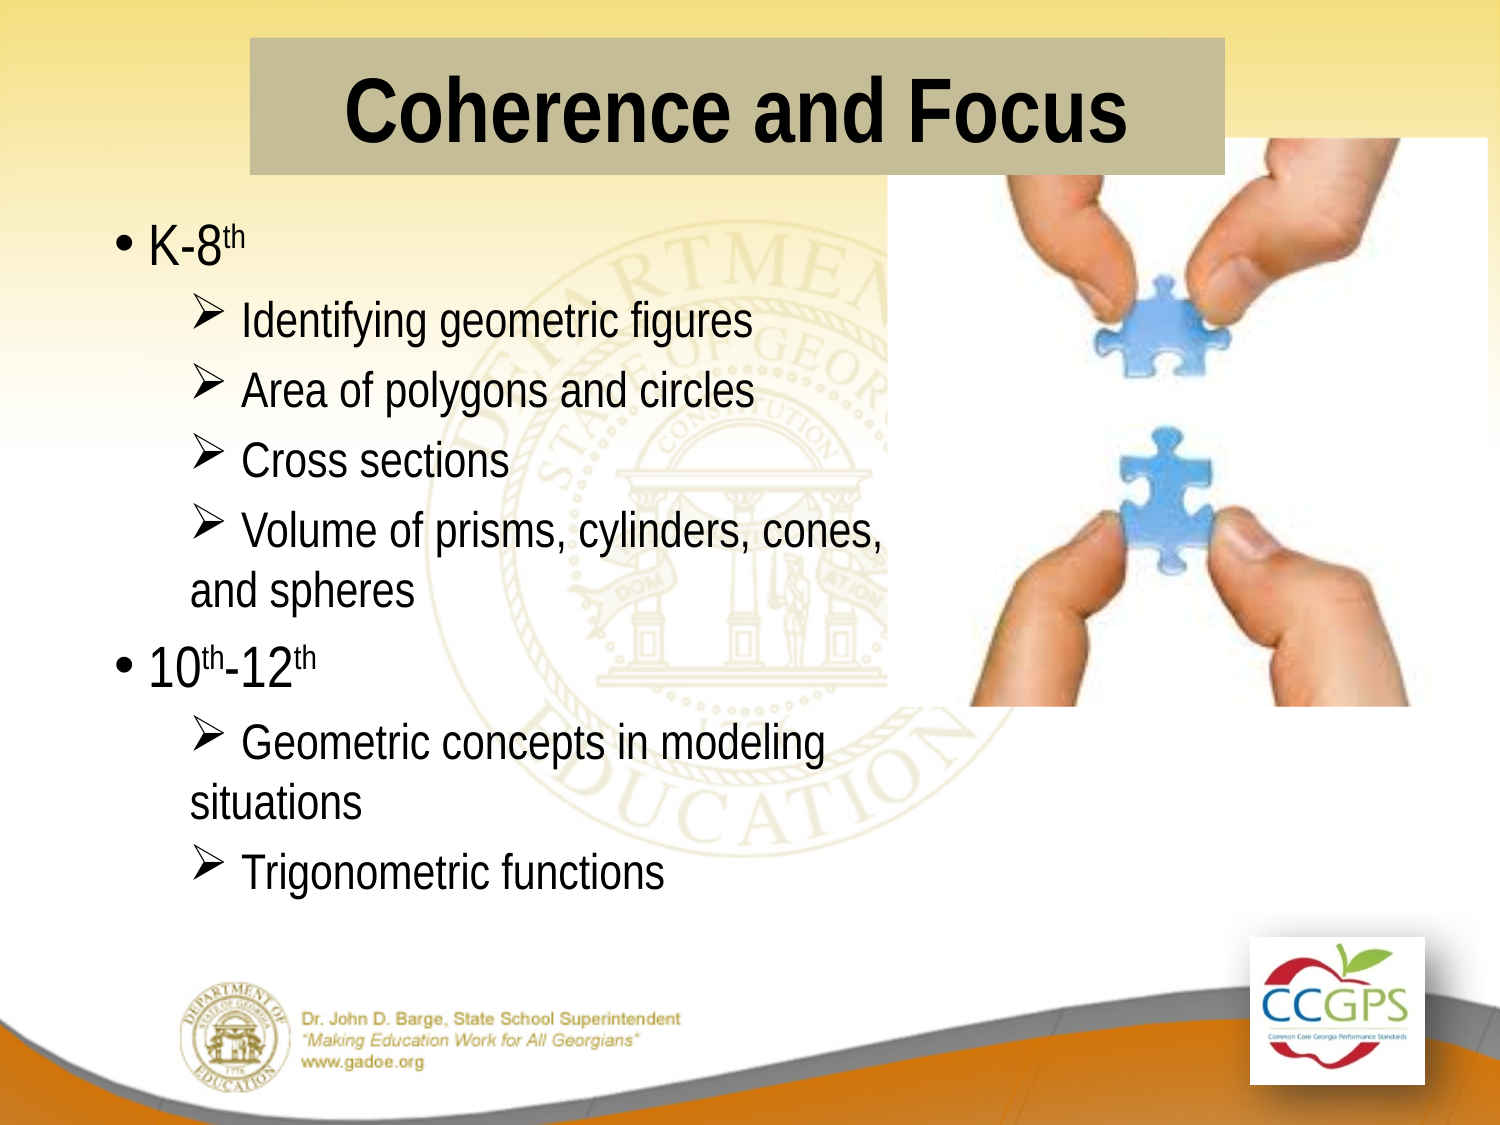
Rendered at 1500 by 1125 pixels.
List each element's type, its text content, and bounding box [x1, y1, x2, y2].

subtitle K-8th Identifying geometric figures Area of polygons and circles Cross sections Volume of prisms, cylinders, cones, and spheres 10th-12th Geometric concepts in modeling situations Trigonometric functions [24, 199, 951, 1063]
picture [0, 0, 1500, 1125]
title Coherence and Focus [249, 37, 1226, 176]
